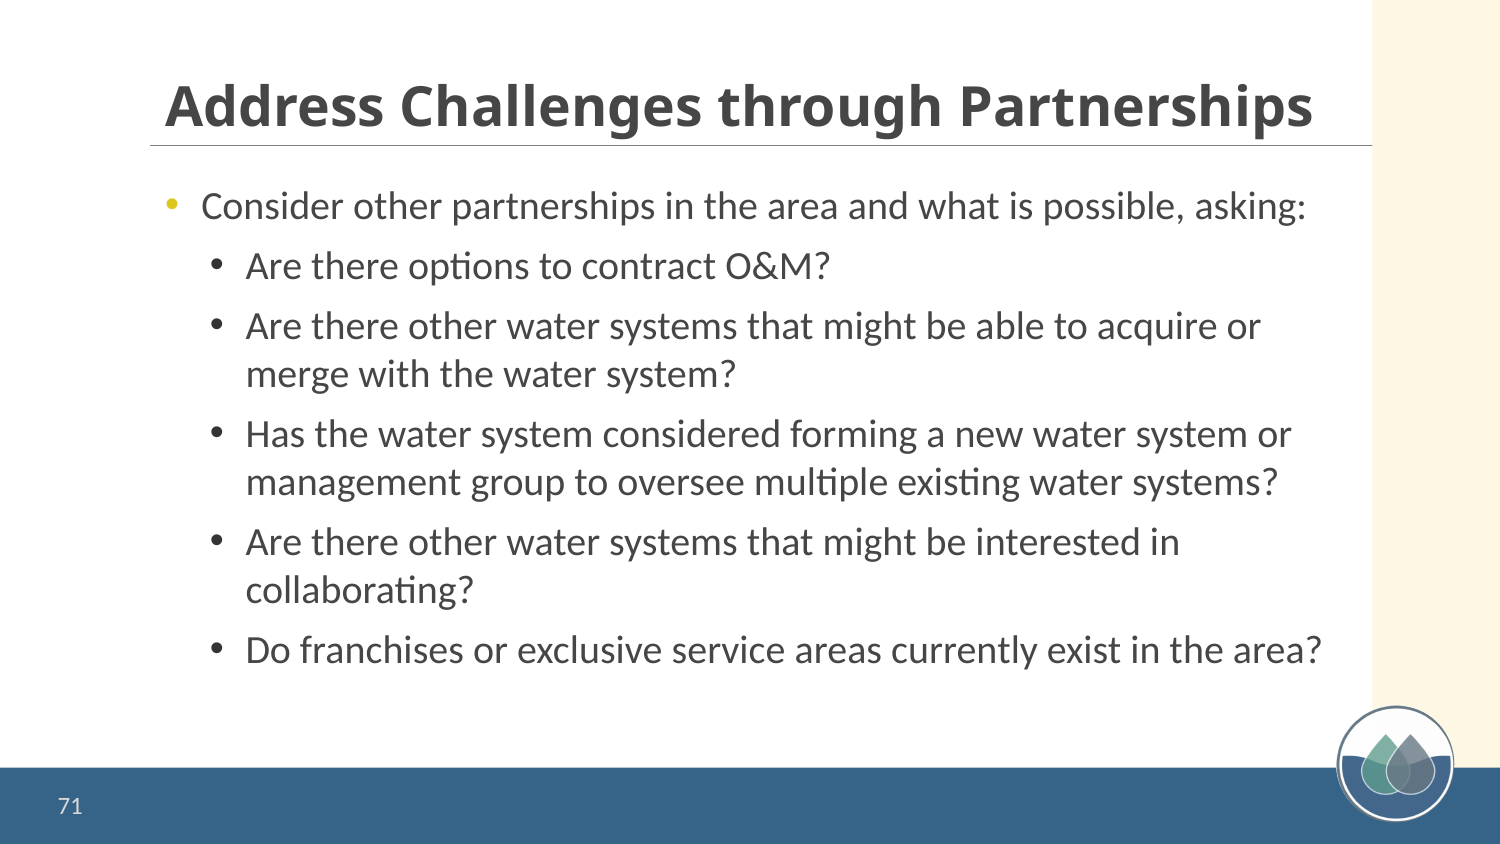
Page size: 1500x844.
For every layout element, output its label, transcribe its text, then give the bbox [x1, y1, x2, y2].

list Consider other partnerships in the area and what is possible, asking: Are there options to contract O&M? Are there other water systems that might be able to acquire or merge with the water system? Has the water system considered forming a new water system or management group to oversee multiple existing water systems? Are there other water systems that might be interested in collaborating? Do franchises or exclusive service areas currently exist in the area? [150, 171, 1373, 760]
slide_number 71 [16, 782, 124, 828]
title Address Challenges through Partnerships [150, 21, 1373, 146]
